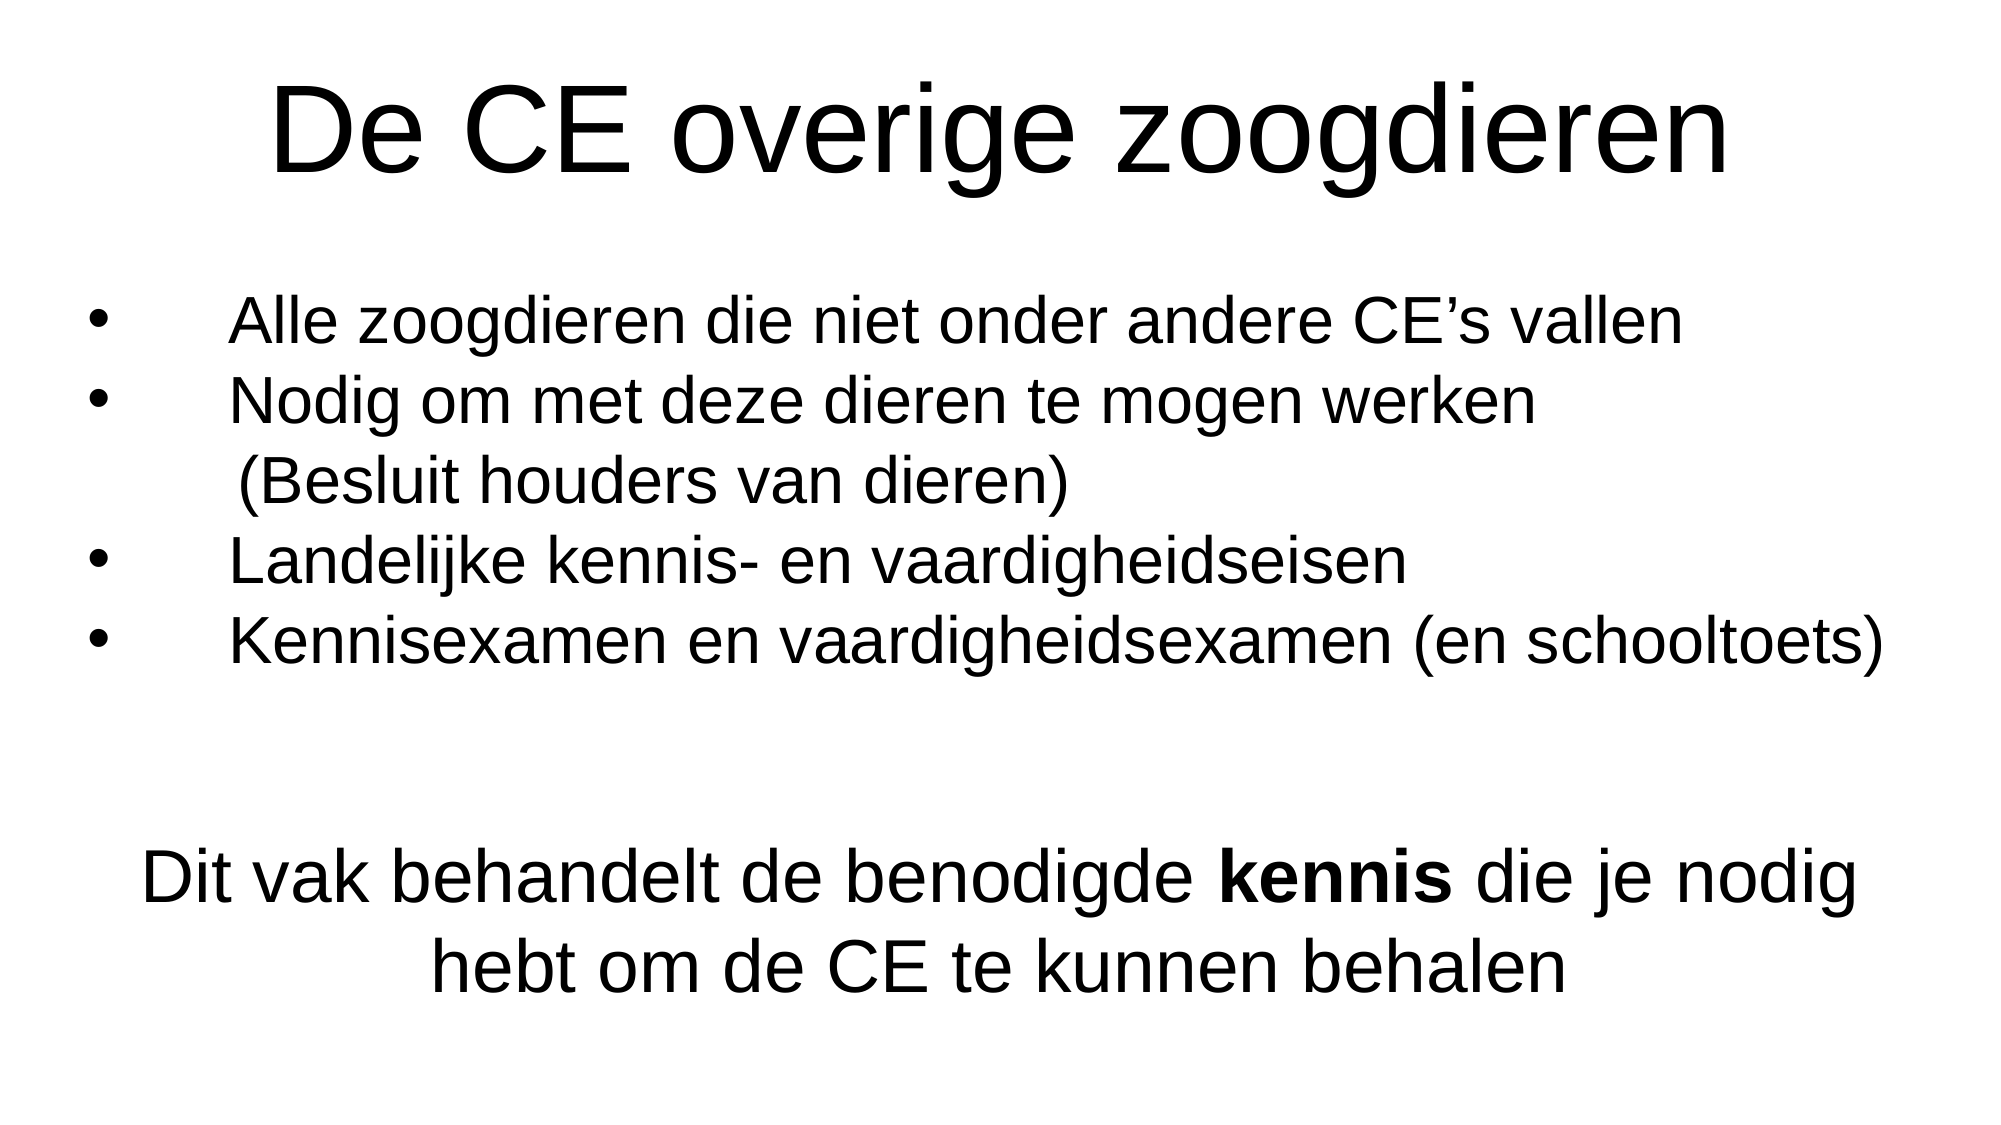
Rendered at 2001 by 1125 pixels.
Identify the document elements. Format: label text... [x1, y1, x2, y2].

text_box De CE overige zoogdieren Alle zoogdieren die niet onder andere CE’s vallen Nodig om met deze dieren te mogen werken (Besluit houders van dieren) Landelijke kennis- en vaardigheidseisen Kennisexamen en vaardigheidsexamen (en schooltoets) Dit vak behandelt de benodigde kennis die je nodig hebt om de CE te kunnen behalen [72, 40, 1927, 1015]
